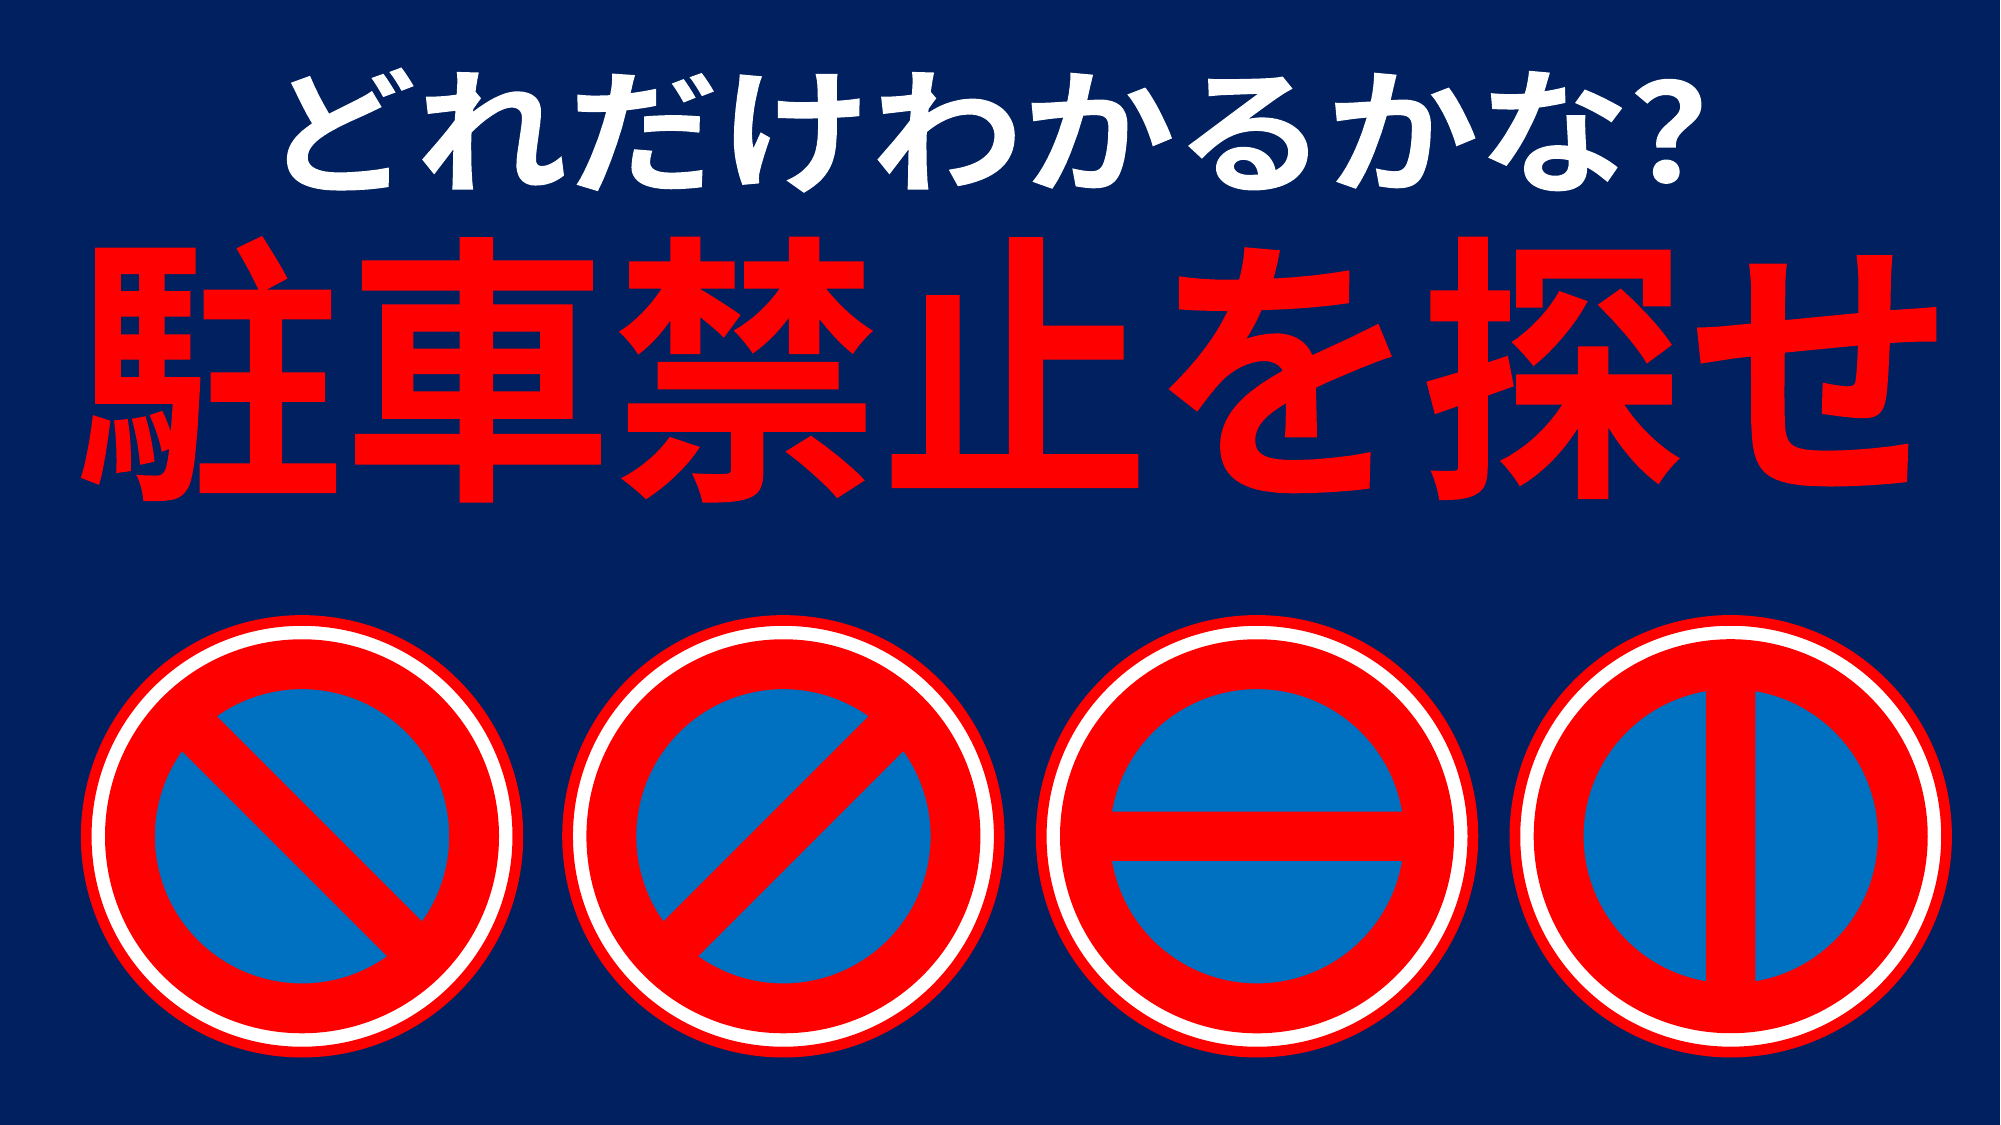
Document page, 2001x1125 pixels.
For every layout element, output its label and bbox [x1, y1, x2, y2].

text_box [1509, 614, 1953, 1058]
text_box [80, 614, 524, 1058]
text_box [1035, 614, 1479, 1058]
text_box [0, 0, 2000, 1125]
text_box [561, 614, 1005, 1058]
